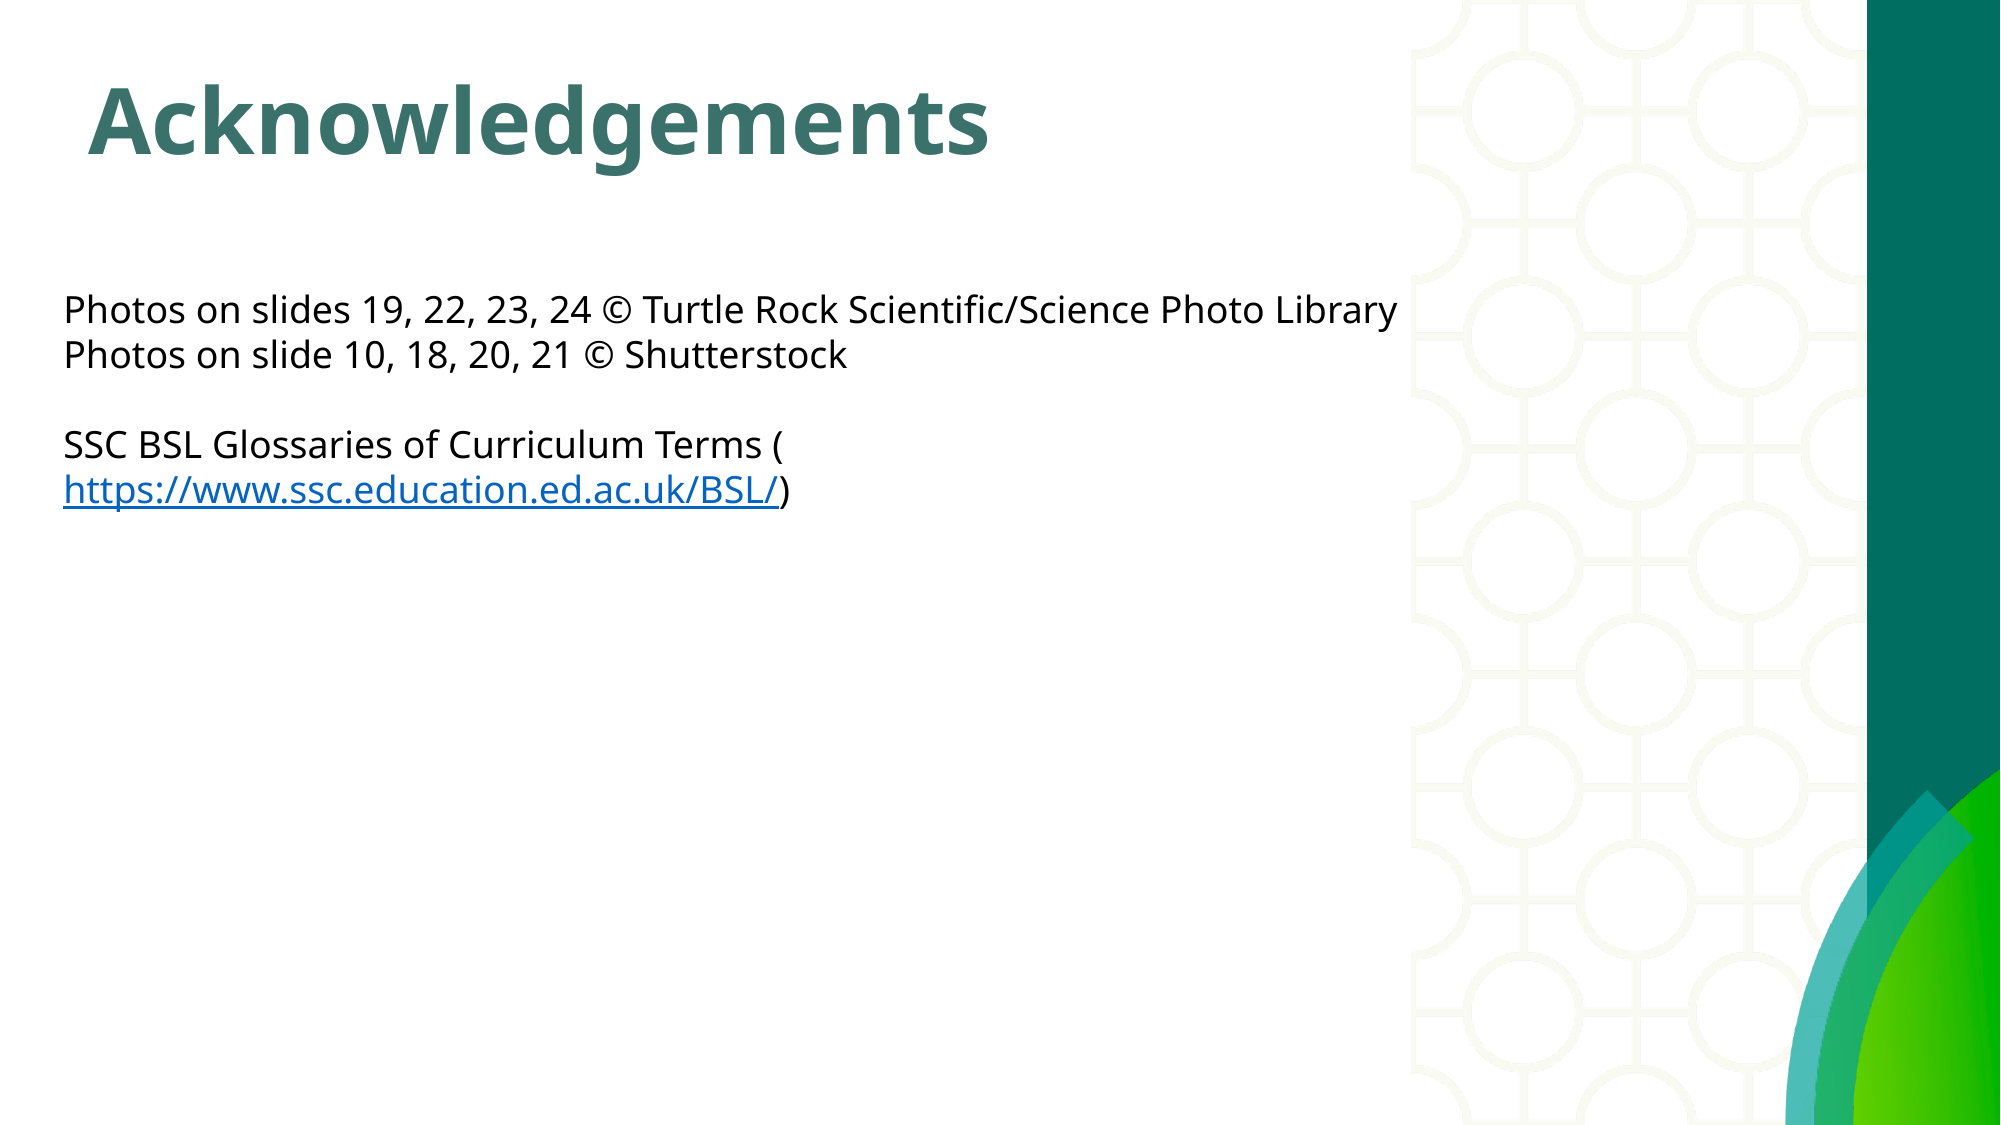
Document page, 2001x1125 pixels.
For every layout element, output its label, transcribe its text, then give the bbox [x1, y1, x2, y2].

title Acknowledgements [88, 88, 1743, 161]
picture [1411, 0, 2001, 1125]
text_box Photos on slides 19, 22, 23, 24 © Turtle Rock Scientific/Science Photo Library Photos on slide 10, 18, 20, 21 © Shutterstock SSC BSL Glossaries of Curriculum Terms (https://www.ssc.education.ed.ac.uk/BSL/) [48, 278, 1437, 570]
